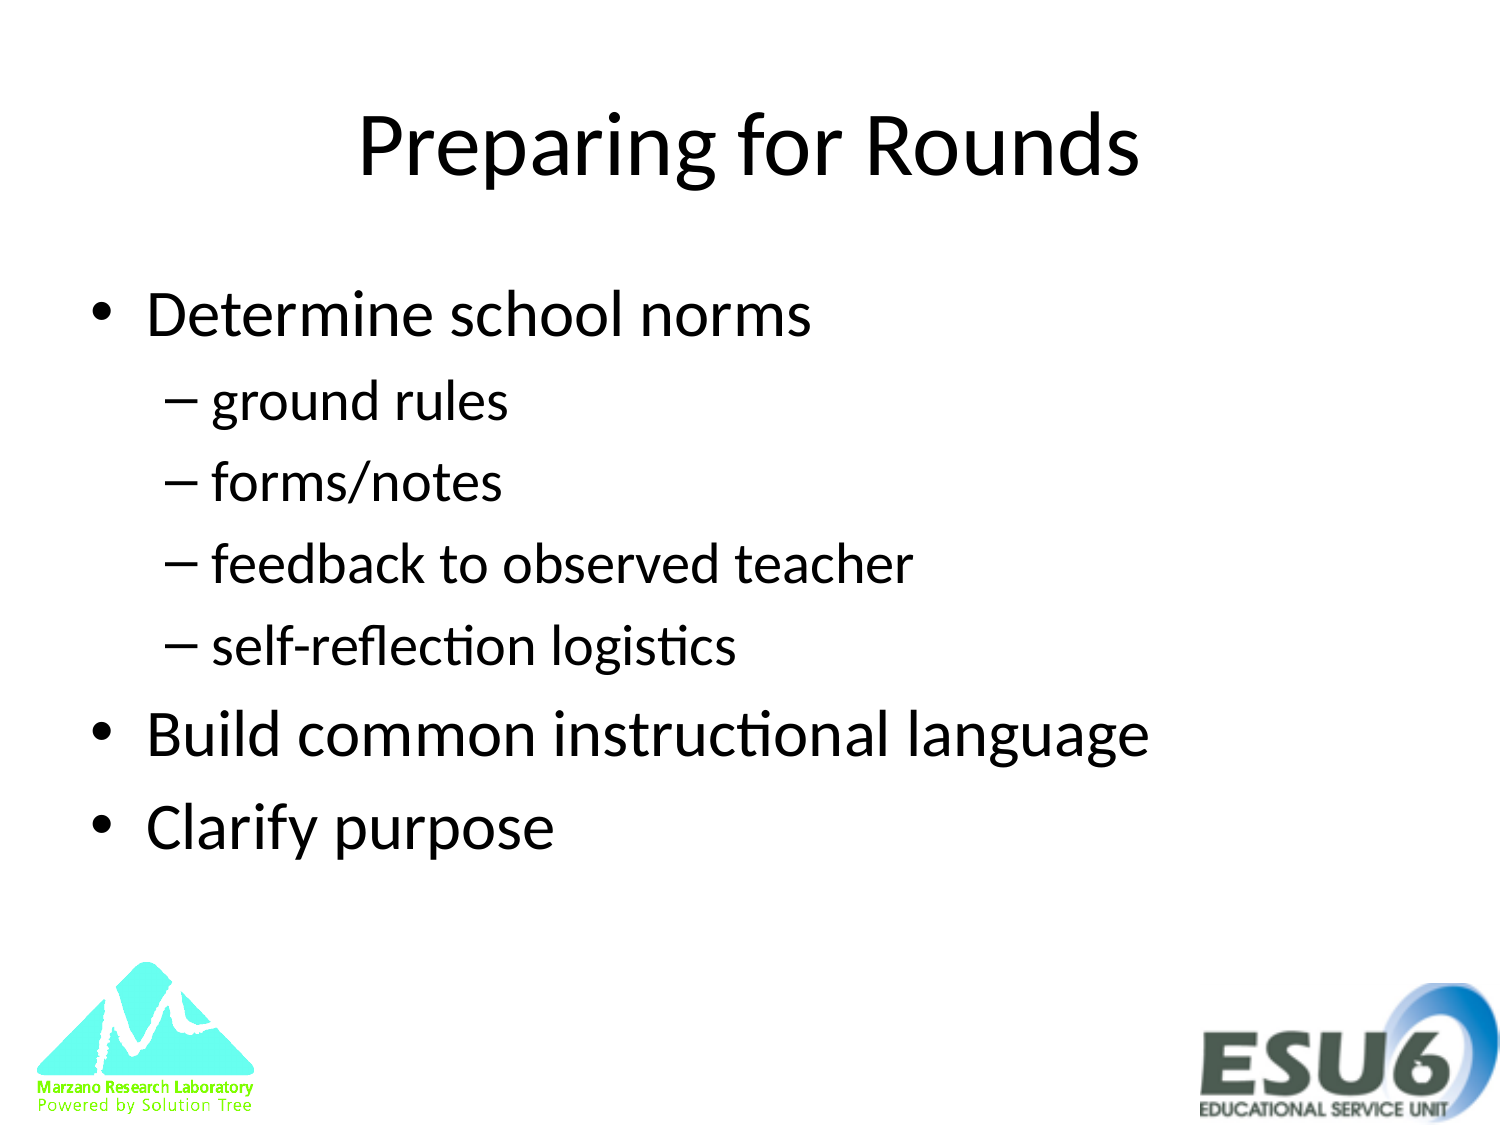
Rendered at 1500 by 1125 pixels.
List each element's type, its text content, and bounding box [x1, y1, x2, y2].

picture [1200, 983, 1500, 1125]
list Determine school norms ground rules forms/notes feedback to observed teacher self-reflection logistics Build common instructional language Clarify purpose [75, 262, 1425, 1005]
title Preparing for Rounds [75, 45, 1425, 233]
picture [37, 962, 254, 1114]
